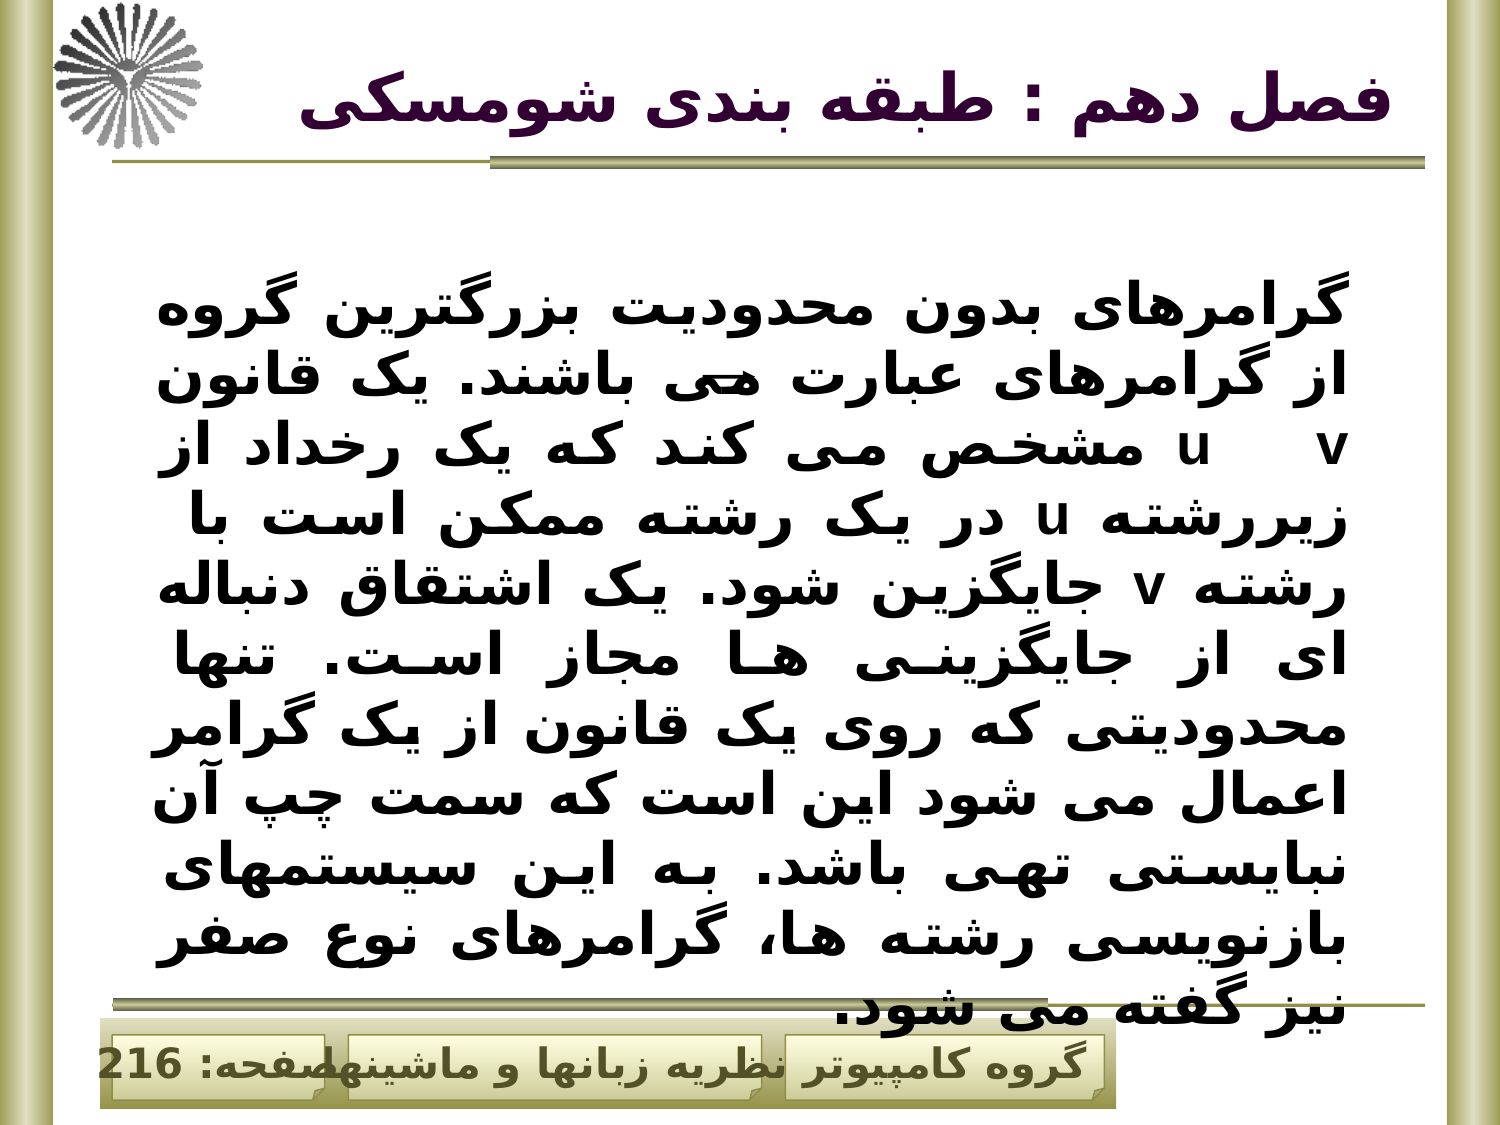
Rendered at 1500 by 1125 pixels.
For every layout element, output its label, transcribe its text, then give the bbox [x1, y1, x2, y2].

title فصل دهم : طبقه بندی شومسکی [277, 42, 1412, 147]
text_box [135, 258, 1365, 835]
